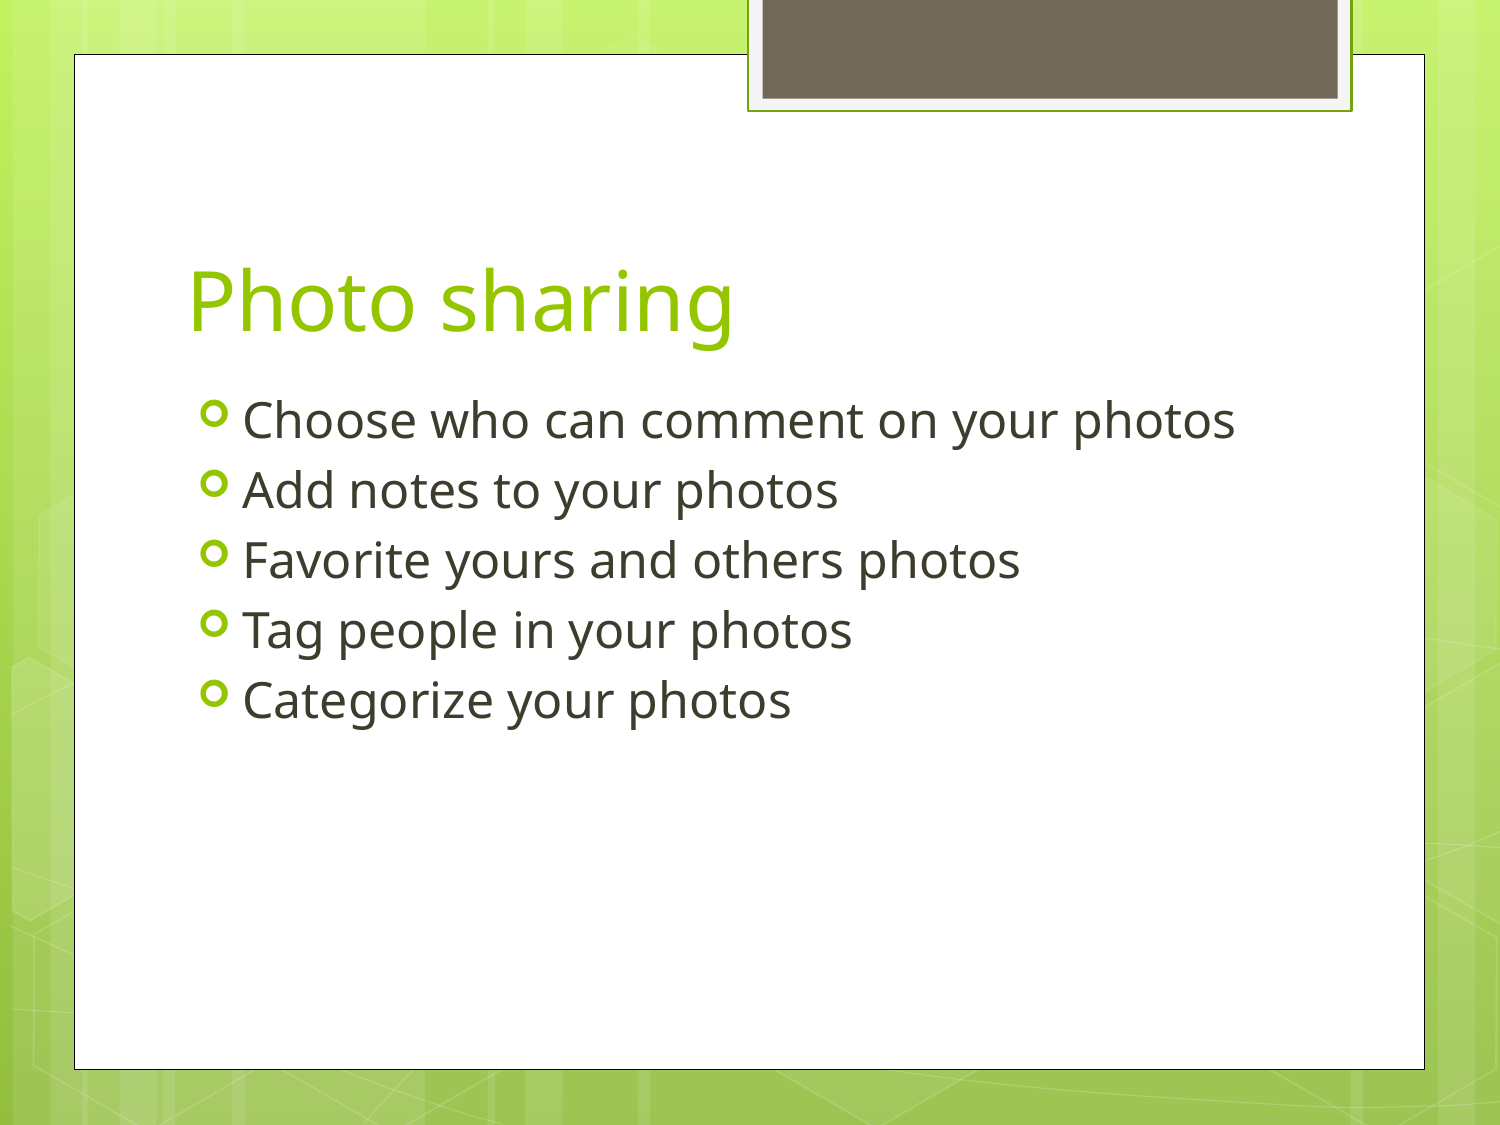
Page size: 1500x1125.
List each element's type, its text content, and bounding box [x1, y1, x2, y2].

list Choose who can comment on your photos Add notes to your photos Favorite yours and others photos Tag people in your photos Categorize your photos [171, 381, 1283, 957]
title Photo sharing [171, 168, 1324, 357]
